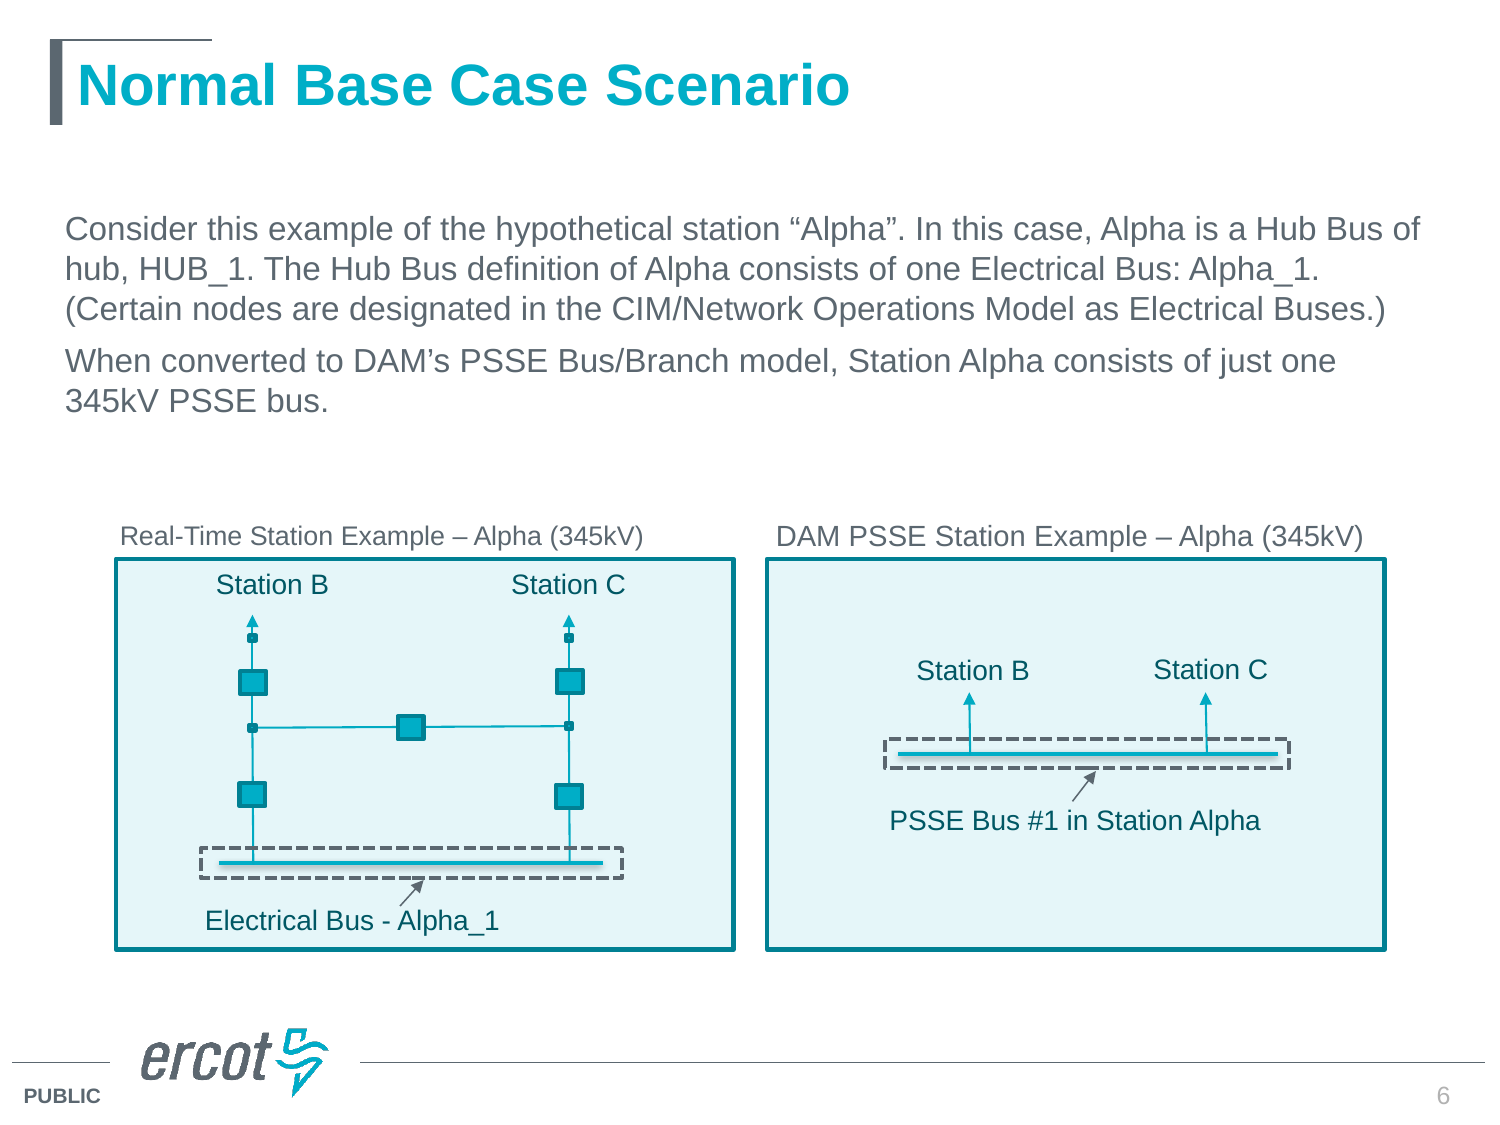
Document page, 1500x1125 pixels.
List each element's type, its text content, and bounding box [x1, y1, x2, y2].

list Consider this example of the hypothetical station “Alpha”. In this case, Alpha is a Hub Bus of hub, HUB_1. The Hub Bus definition of Alpha consists of one Electrical Bus: Alpha_1. (Certain nodes are designated in the CIM/Network Operations Model as Electrical Buses.) When converted to DAM’s PSSE Bus/Branch model, Station Alpha consists of just one 345kV PSSE bus. [50, 200, 1450, 425]
title Normal Base Case Scenario [62, 39, 1450, 125]
picture [137, 1024, 332, 1100]
slide_number 6 [1400, 1076, 1488, 1113]
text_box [104, 509, 1399, 950]
